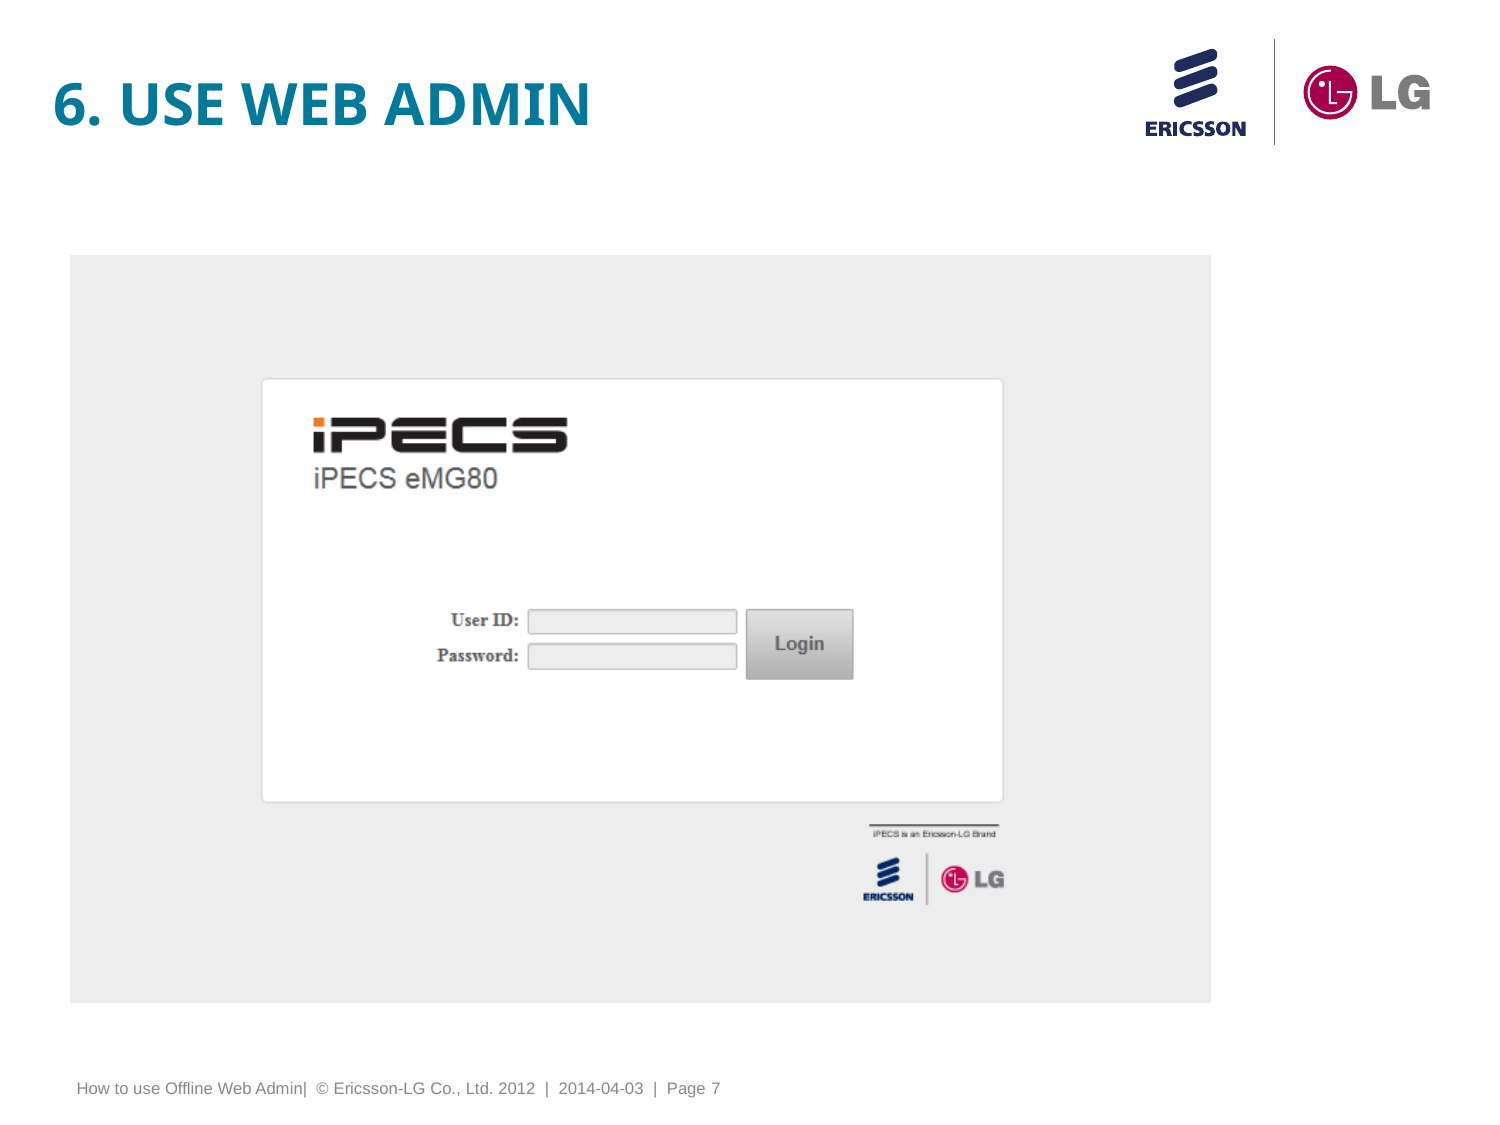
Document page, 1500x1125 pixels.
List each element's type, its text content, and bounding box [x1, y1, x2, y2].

title 6. Use web admin [41, 66, 1326, 138]
picture [70, 255, 1211, 1004]
